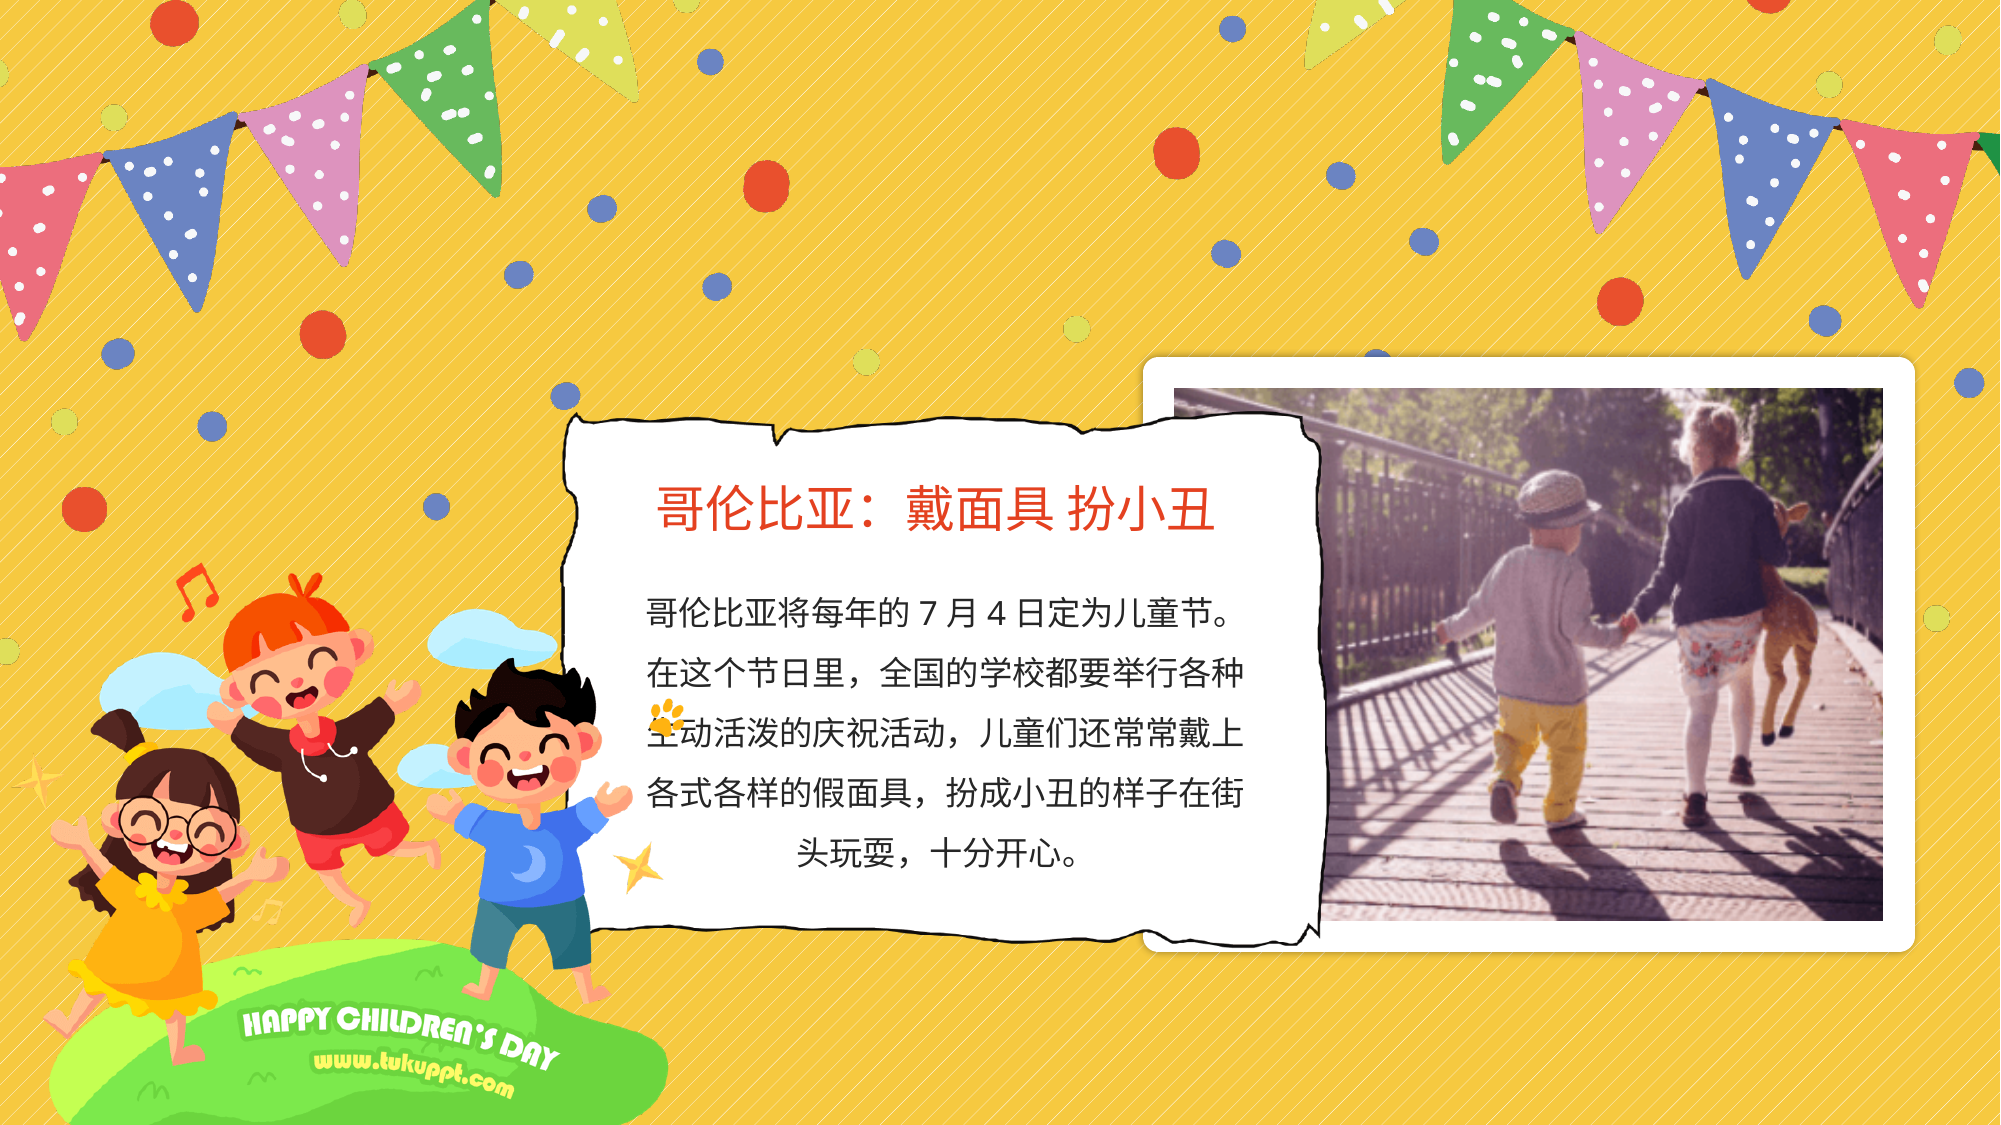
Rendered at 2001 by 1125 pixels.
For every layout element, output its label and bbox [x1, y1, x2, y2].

picture [0, 0, 2000, 1125]
text_box [1300, 894, 2000, 1125]
